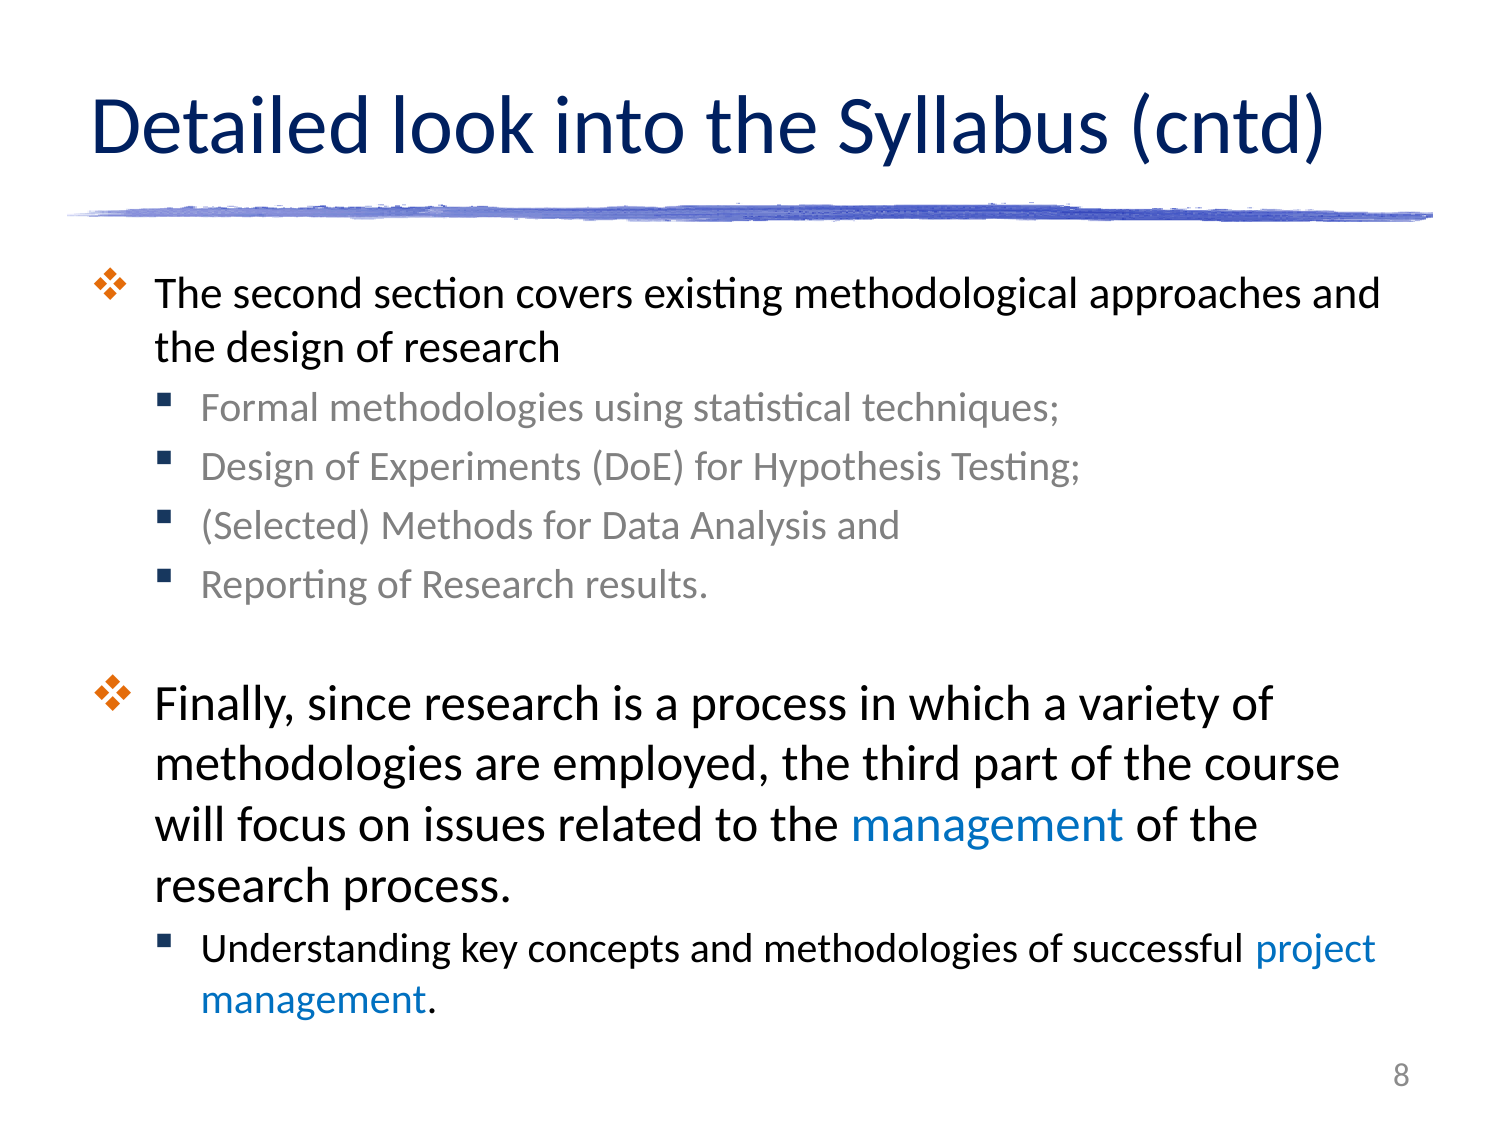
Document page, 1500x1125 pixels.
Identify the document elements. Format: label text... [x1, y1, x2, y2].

picture [55, 202, 1444, 226]
title Detailed look into the Syllabus (cntd) [75, 45, 1424, 197]
slide_number 8 [1074, 1042, 1425, 1103]
list The second section covers existing methodological approaches and the design of research Formal methodologies using statistical techniques; Design of Experiments (DoE) for Hypothesis Testing; (Selected) Methods for Data Analysis and Reporting of Research results. Finally, since research is a process in which a variety of methodologies are employed, the third part of the course will focus on issues related to the management of the research process. Understanding key concepts and methodologies of successful project management. [75, 255, 1425, 1035]
